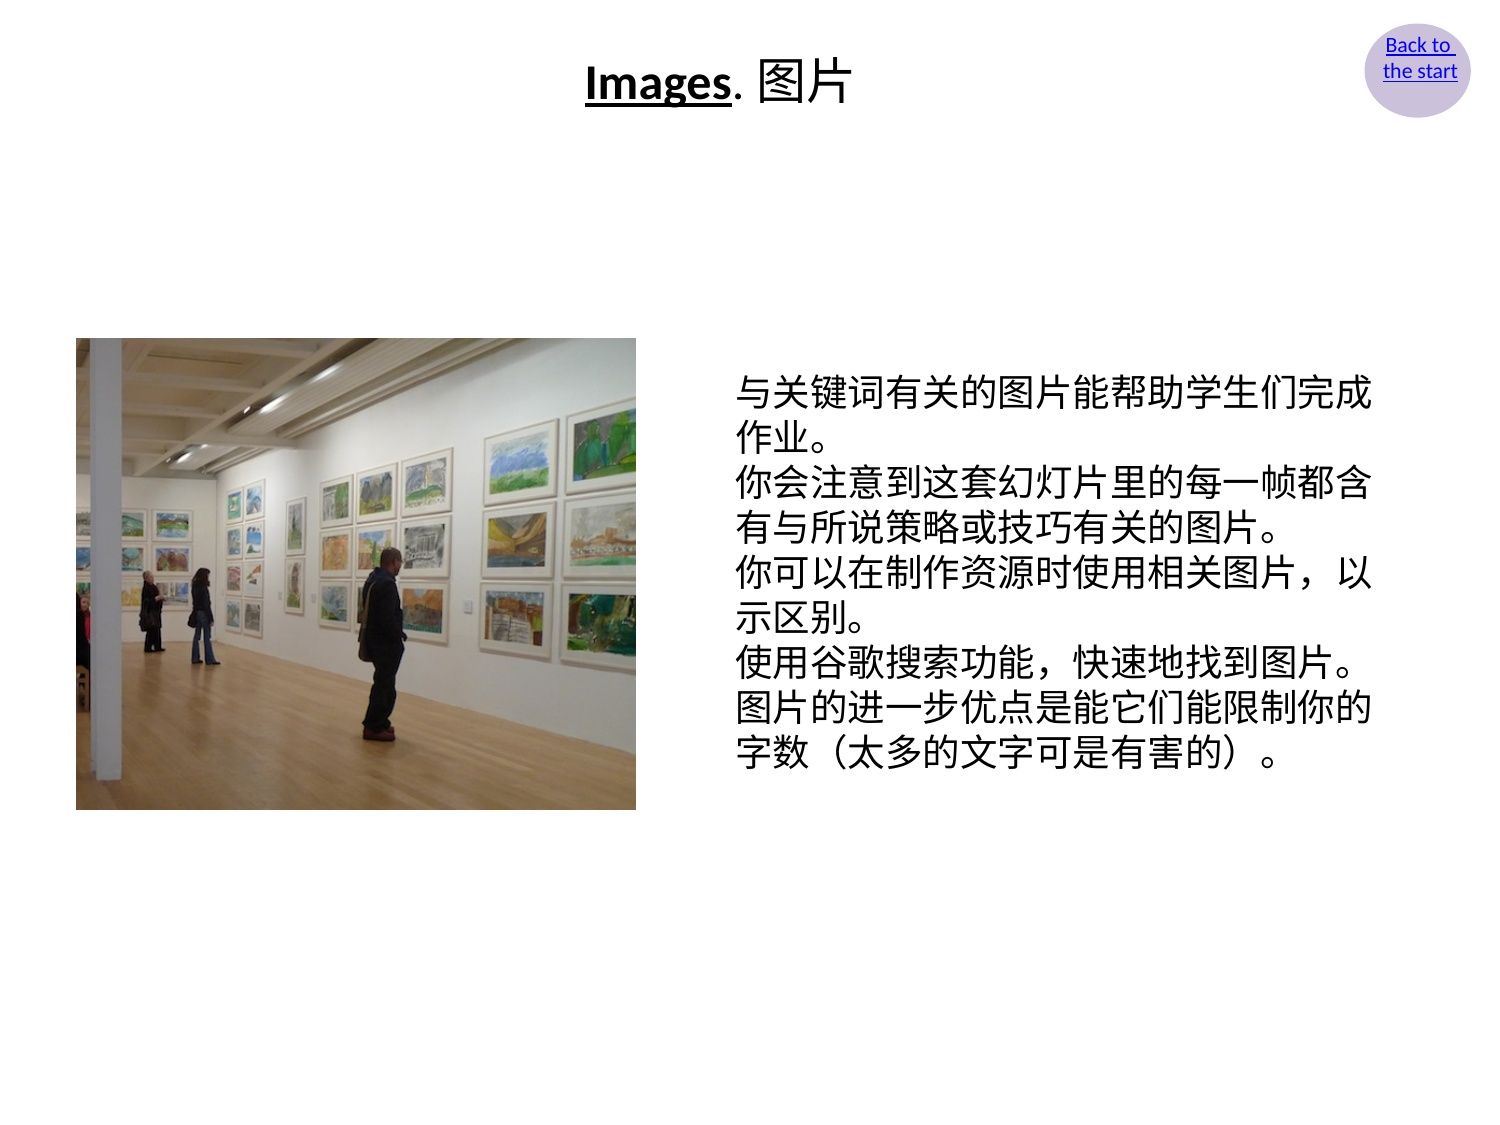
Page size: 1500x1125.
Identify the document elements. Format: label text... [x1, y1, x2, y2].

text_box 与关键词有关的图片能帮助学生们完成作业。 你会注意到这套幻灯片里的每一帧都含有与所说策略或技巧有关的图片。 你可以在制作资源时使用相关图片，以示区别。 使用谷歌搜索功能，快速地找到图片。 图片的进一步优点是能它们能限制你的字数（太多的文字可是有害的）。 [720, 361, 1406, 782]
text_box Back to the start [1359, 23, 1483, 91]
picture [76, 337, 636, 810]
text_box [1367, 91, 1468, 120]
text_box Images.图片 [218, 42, 1223, 118]
